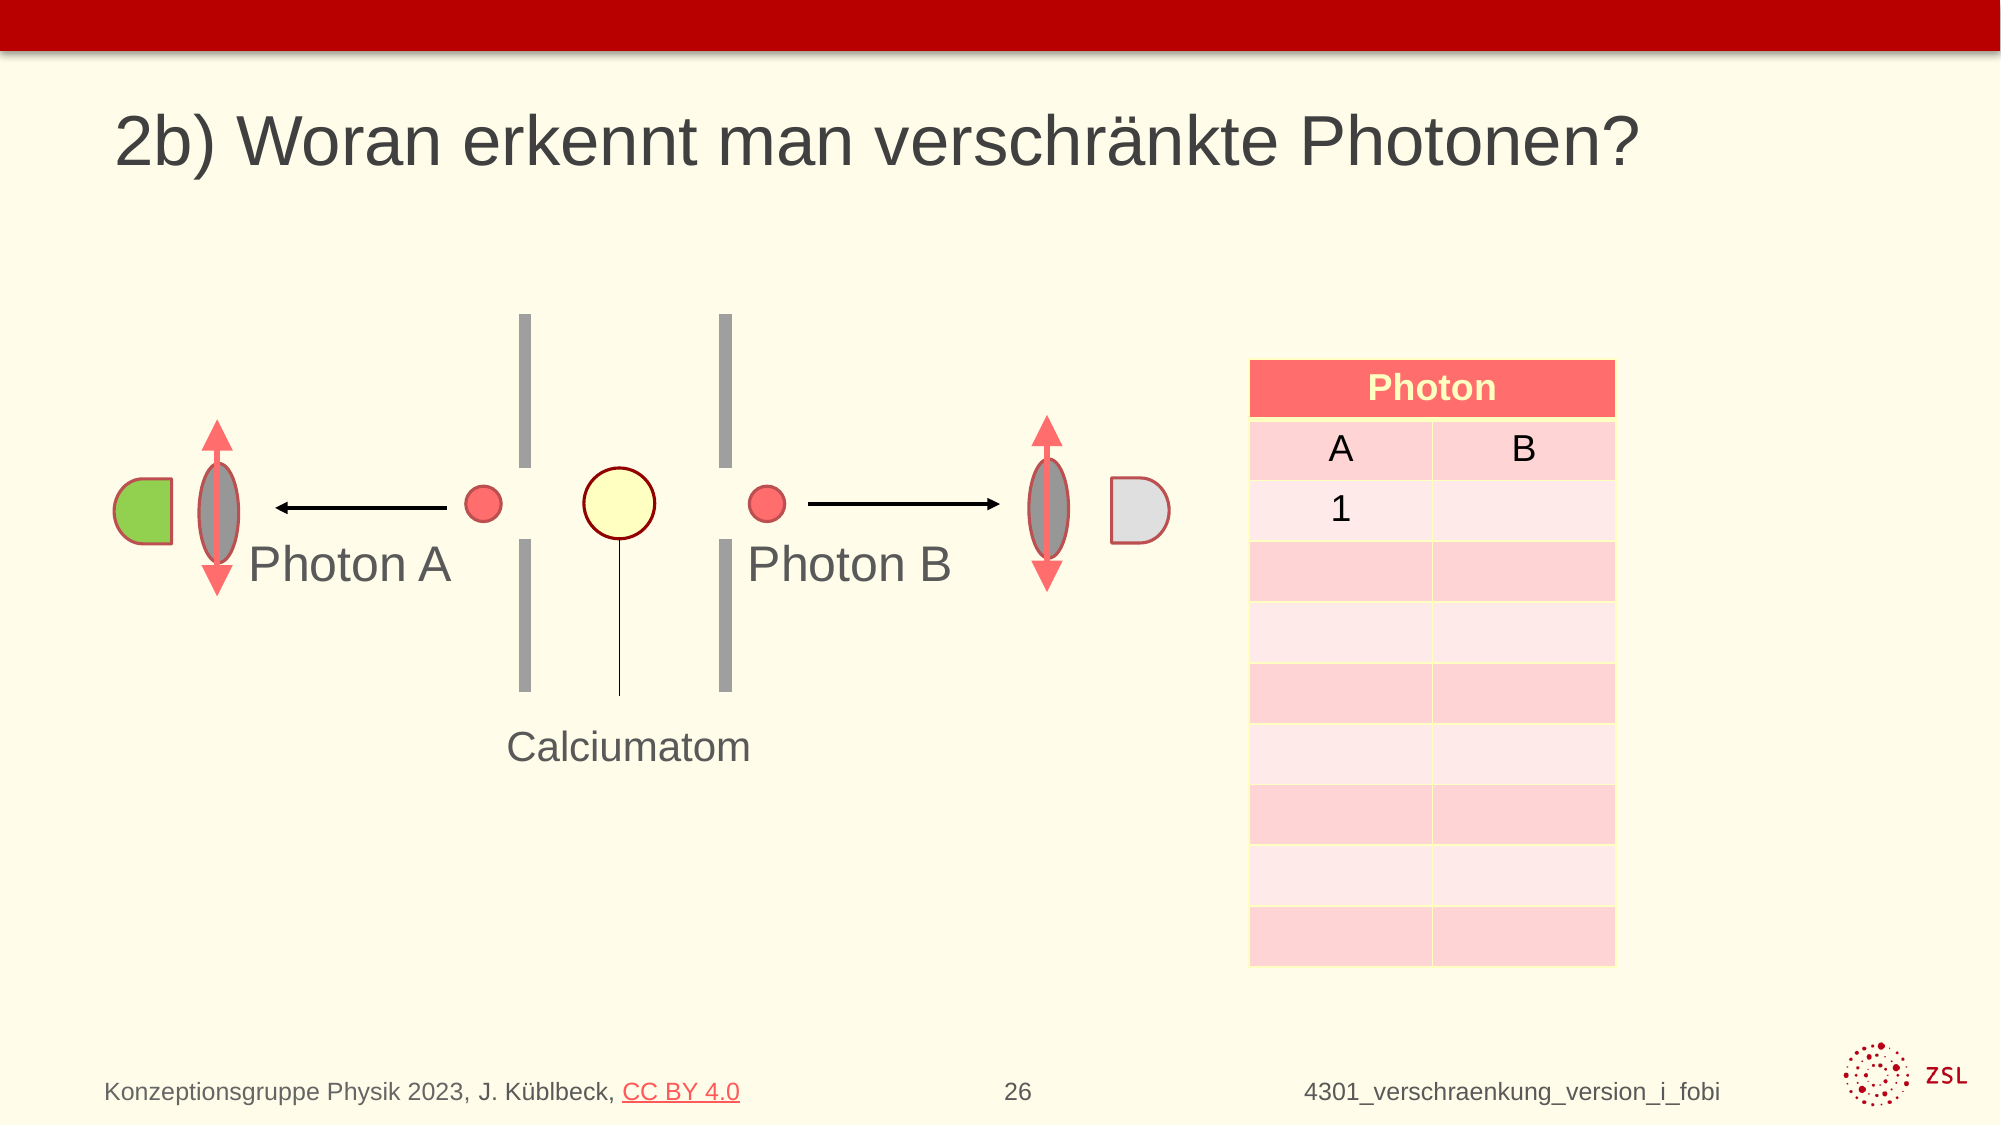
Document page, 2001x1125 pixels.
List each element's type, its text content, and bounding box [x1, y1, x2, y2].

text_box [112, 477, 159, 546]
table_cell 1 [1250, 481, 1432, 540]
table_cell [1250, 907, 1432, 966]
table_cell [1250, 785, 1432, 844]
table_cell [1433, 907, 1615, 966]
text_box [166, 314, 1044, 811]
table_cell [1433, 542, 1615, 601]
table_cell [1250, 603, 1432, 662]
table_cell [1433, 481, 1615, 540]
table_cell [1250, 846, 1432, 905]
table_cell [1433, 846, 1615, 905]
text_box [1028, 414, 1069, 593]
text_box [198, 419, 239, 597]
table_header Photon [1250, 360, 1615, 417]
table_cell [1433, 725, 1615, 784]
table_cell [1433, 785, 1615, 844]
title 2b) Woran erkennt man verschränkte Photonen? [99, 90, 1900, 185]
table_cell [1433, 603, 1615, 662]
table_cell [1250, 542, 1432, 601]
table_cell [1433, 664, 1615, 723]
picture [1842, 1041, 1968, 1107]
table_cell B [1433, 422, 1615, 480]
text_box [1110, 476, 1171, 545]
table_cell [1250, 725, 1432, 784]
table_cell [1250, 664, 1432, 723]
table_cell A [1250, 422, 1432, 480]
